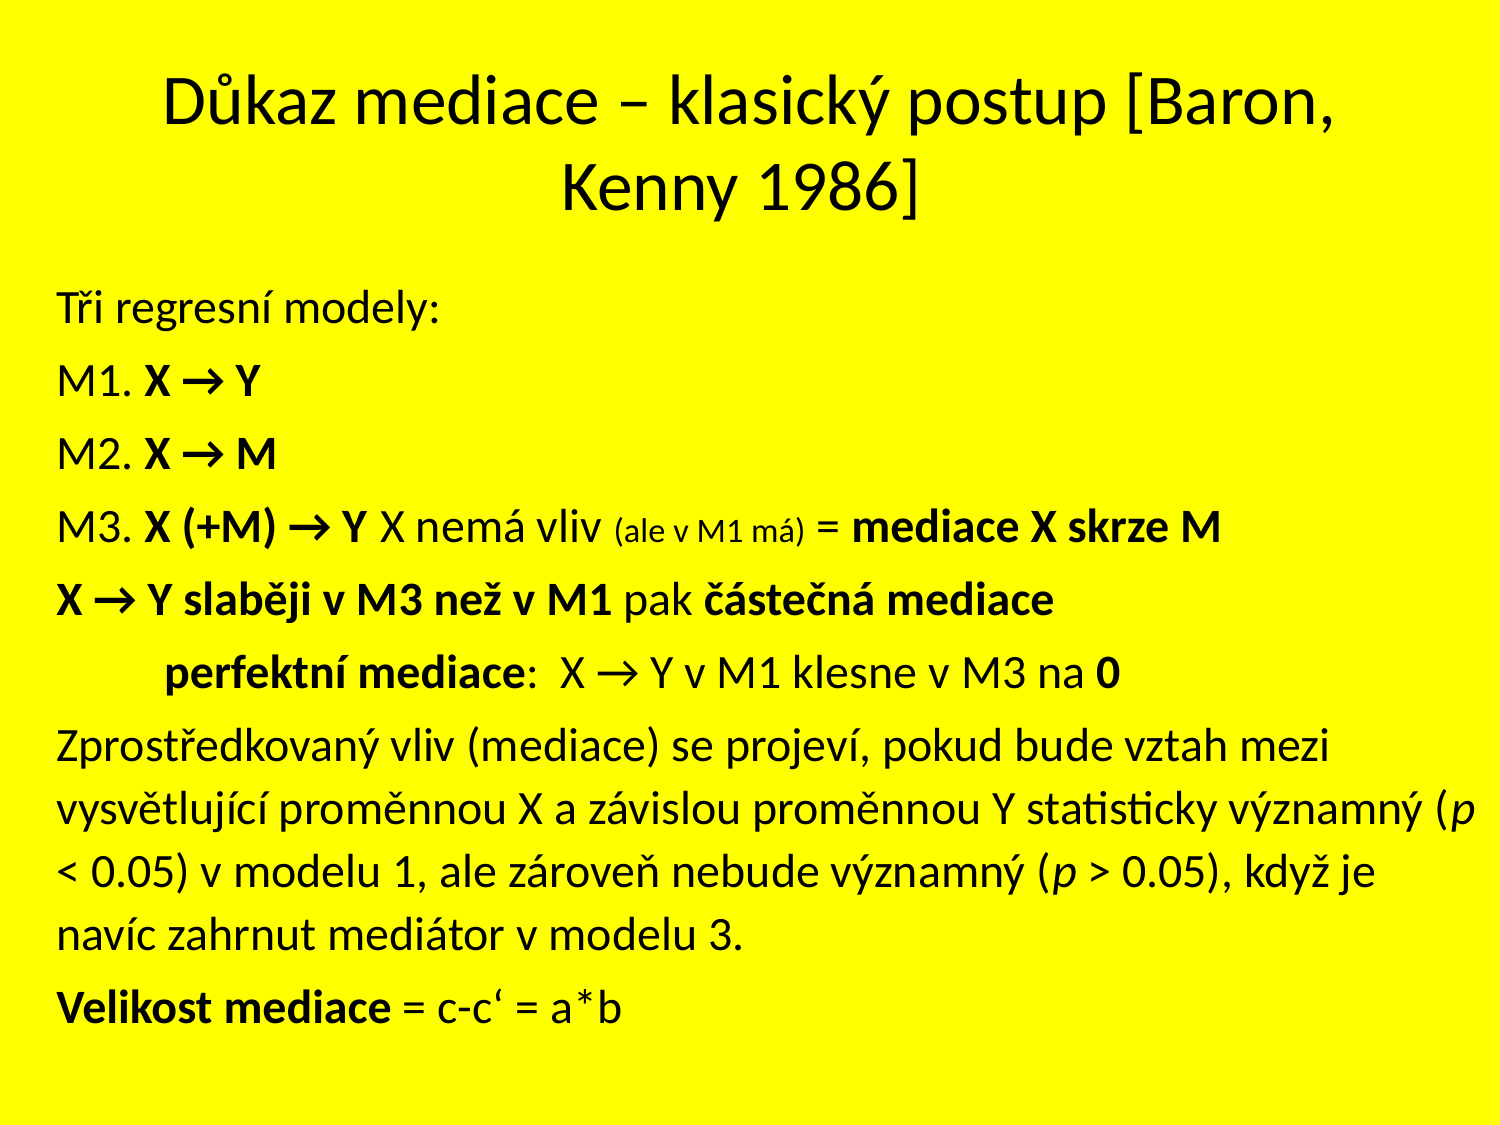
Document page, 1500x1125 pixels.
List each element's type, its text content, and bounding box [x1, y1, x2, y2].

title Důkaz mediace – klasický postup [Baron, Kenny 1986] [75, 45, 1425, 233]
list Tři regresní modely: M1. X → Y M2. X → M M3. X (+M) → Y X nemá vliv (ale v M1 má) = mediace X skrze M X → Y slaběji v M3 než v M1 pak částečná mediace perfektní mediace: X → Y v M1 klesne v M3 na 0 Zprostředkovaný vliv (mediace) se projeví, pokud bude vztah mezi vysvětlující proměnnou X a závislou proměnnou Y statisticky významný (p < 0.05) v modelu 1, ale zároveň nebude významný (p > 0.05), když je navíc zahrnut mediátor v modelu 3. Velikost mediace = c-c‘ = a*b [41, 262, 1500, 1047]
